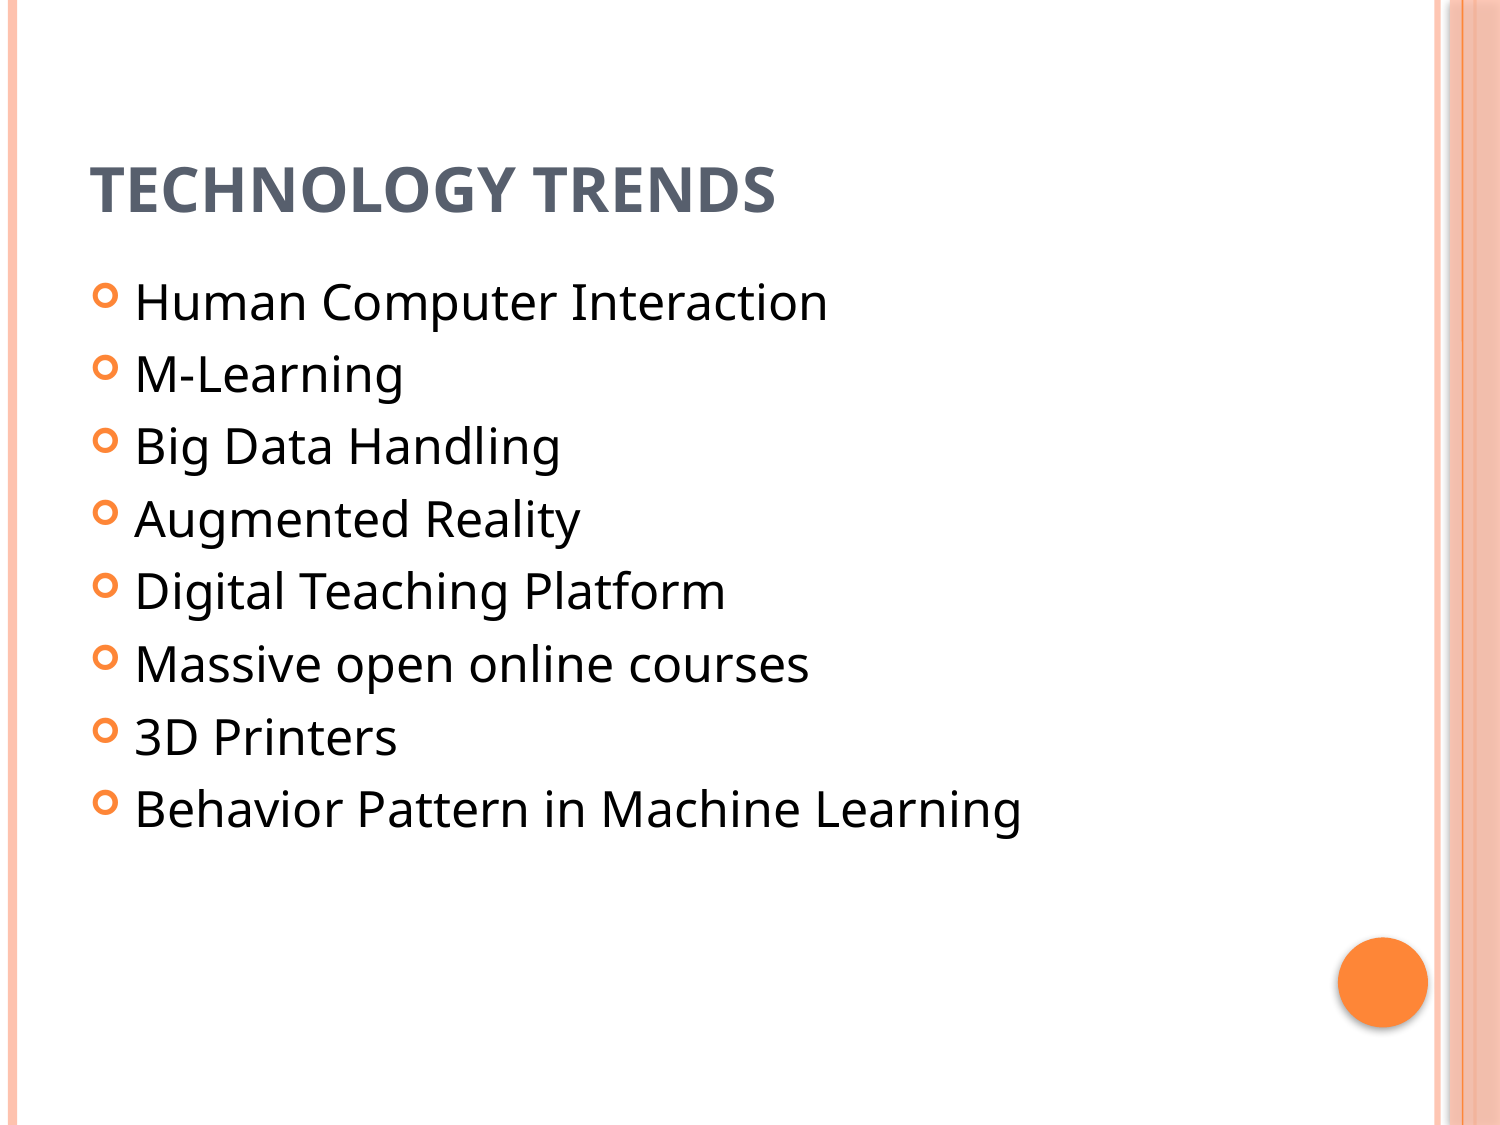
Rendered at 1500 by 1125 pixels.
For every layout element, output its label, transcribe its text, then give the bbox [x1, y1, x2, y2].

title Technology Trends [75, 45, 1300, 233]
list Human Computer Interaction M-Learning Big Data Handling Augmented Reality Digital Teaching Platform Massive open online courses 3D Printers Behavior Pattern in Machine Learning [75, 262, 1275, 875]
